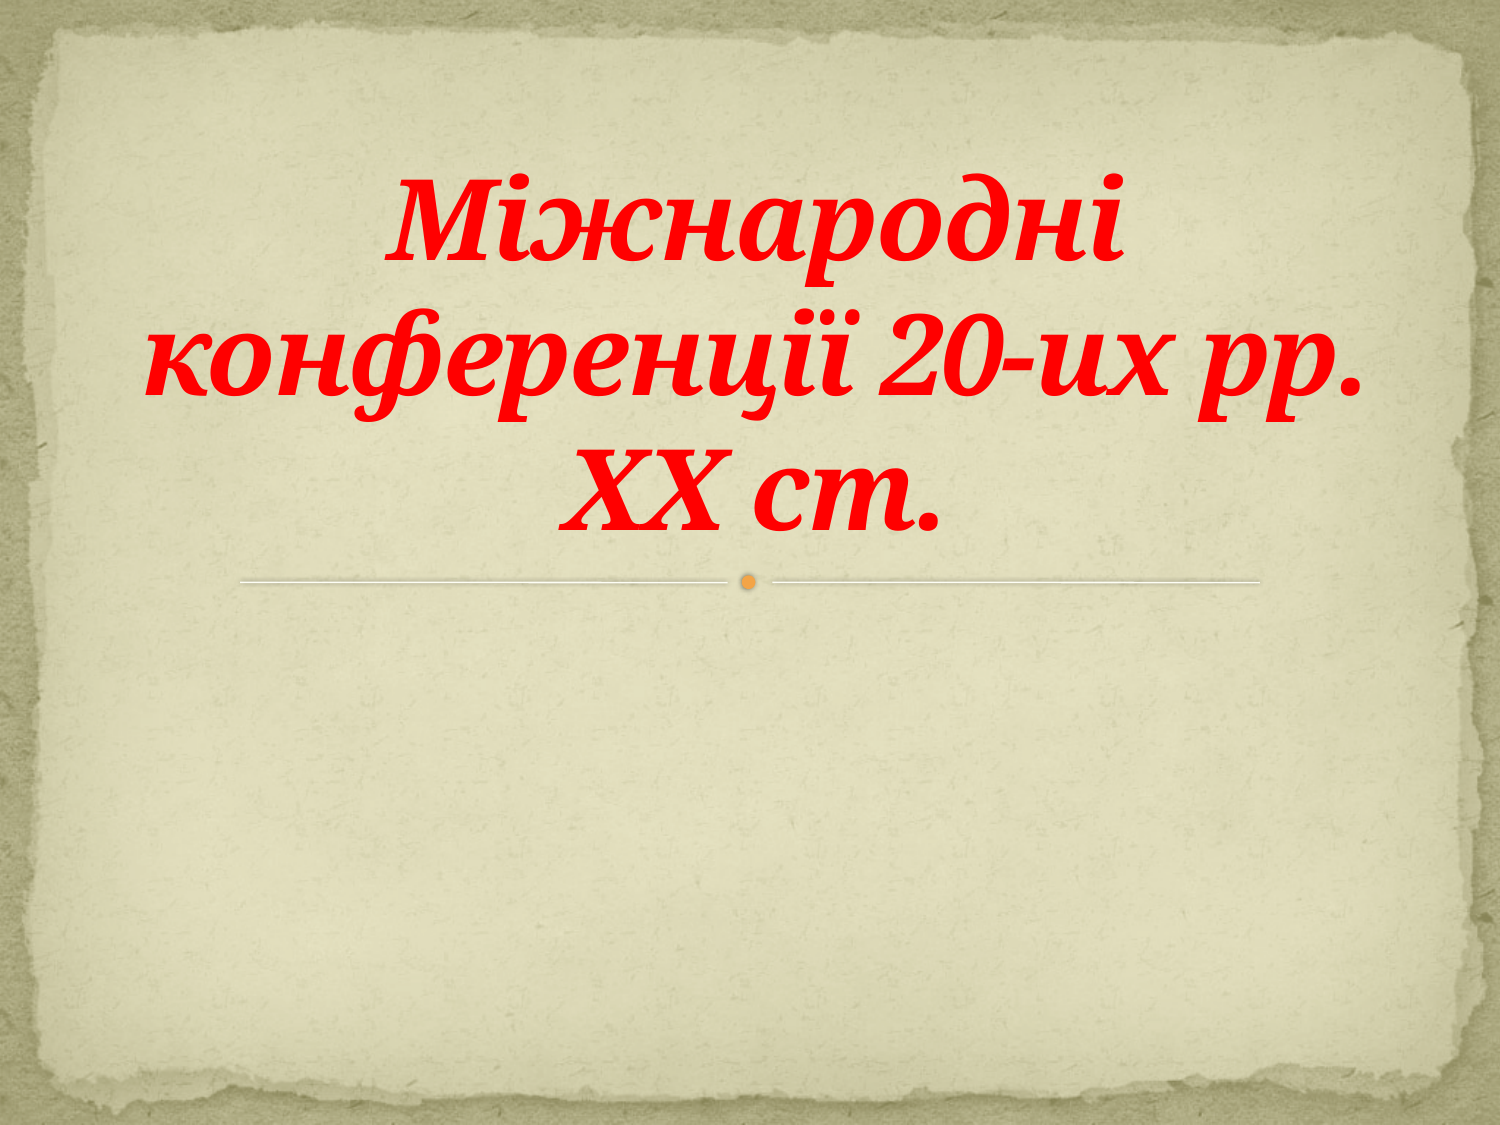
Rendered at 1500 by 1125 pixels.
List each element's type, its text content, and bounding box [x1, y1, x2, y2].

title Міжнародні конференції 20-их рр. ХХ ст. [74, 235, 1438, 561]
